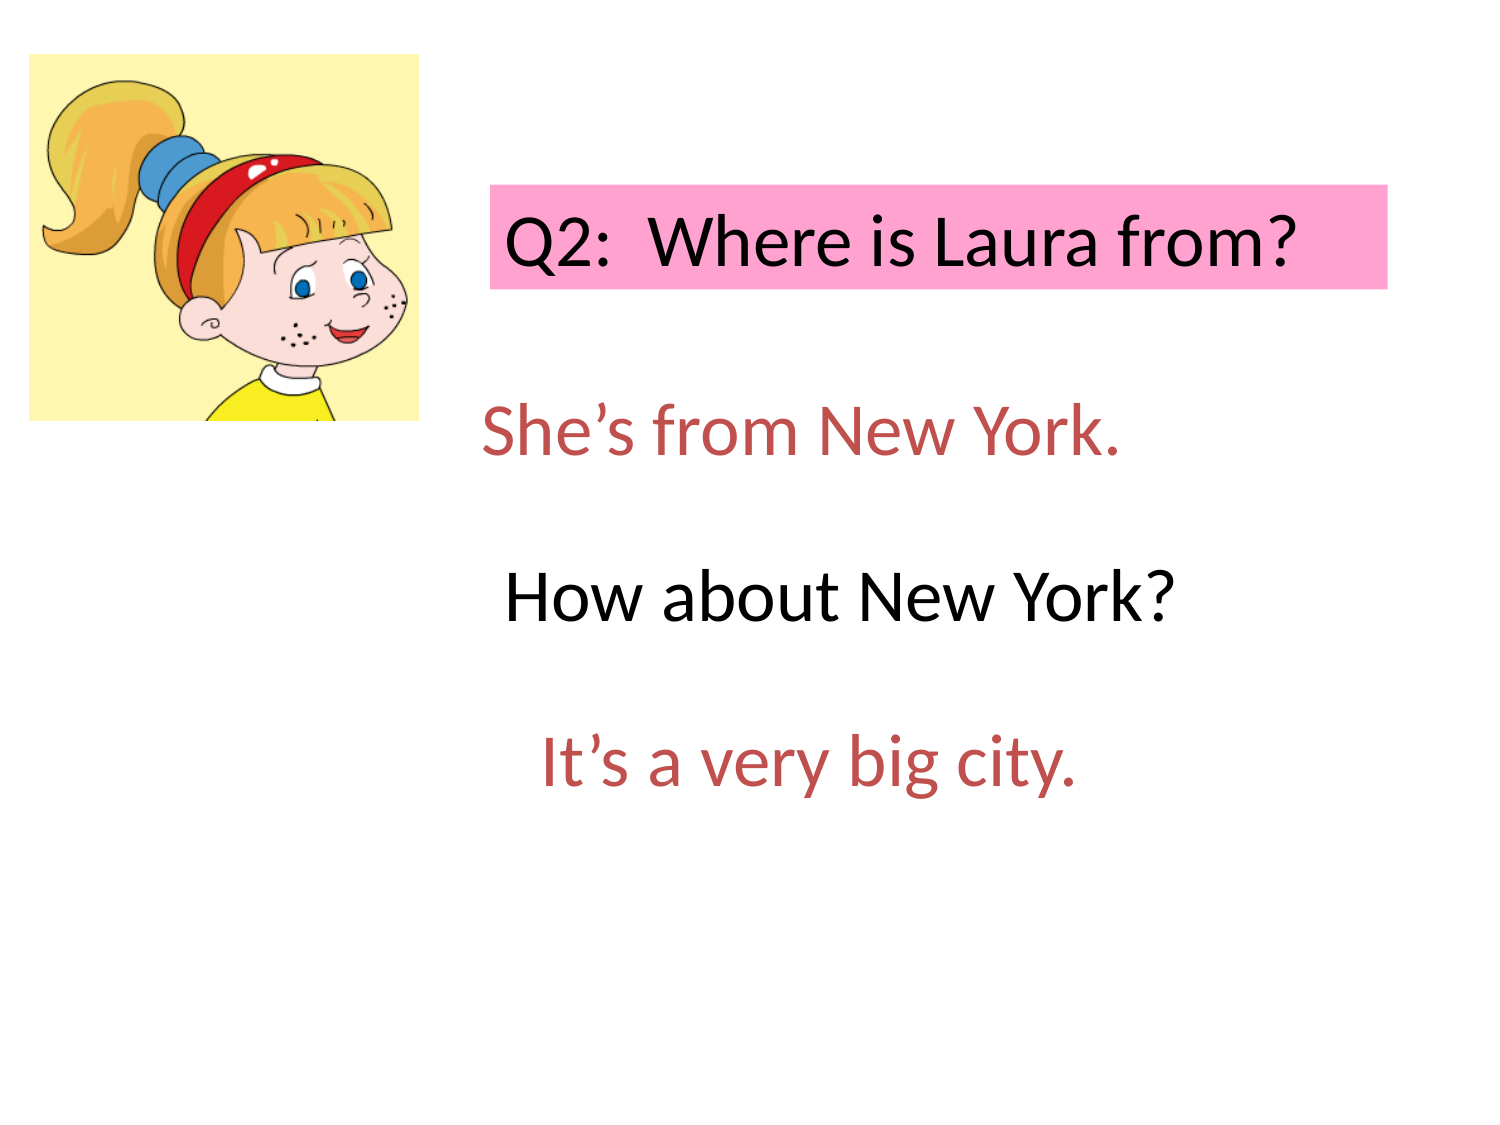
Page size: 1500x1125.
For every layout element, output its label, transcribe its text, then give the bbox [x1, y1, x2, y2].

text_box Q2: Where is Laura from? [490, 184, 1388, 290]
text_box How about New York? [490, 538, 1318, 644]
picture [29, 54, 420, 421]
text_box She’s from New York. [466, 373, 1211, 479]
text_box It’s a very big city. [525, 704, 1140, 809]
